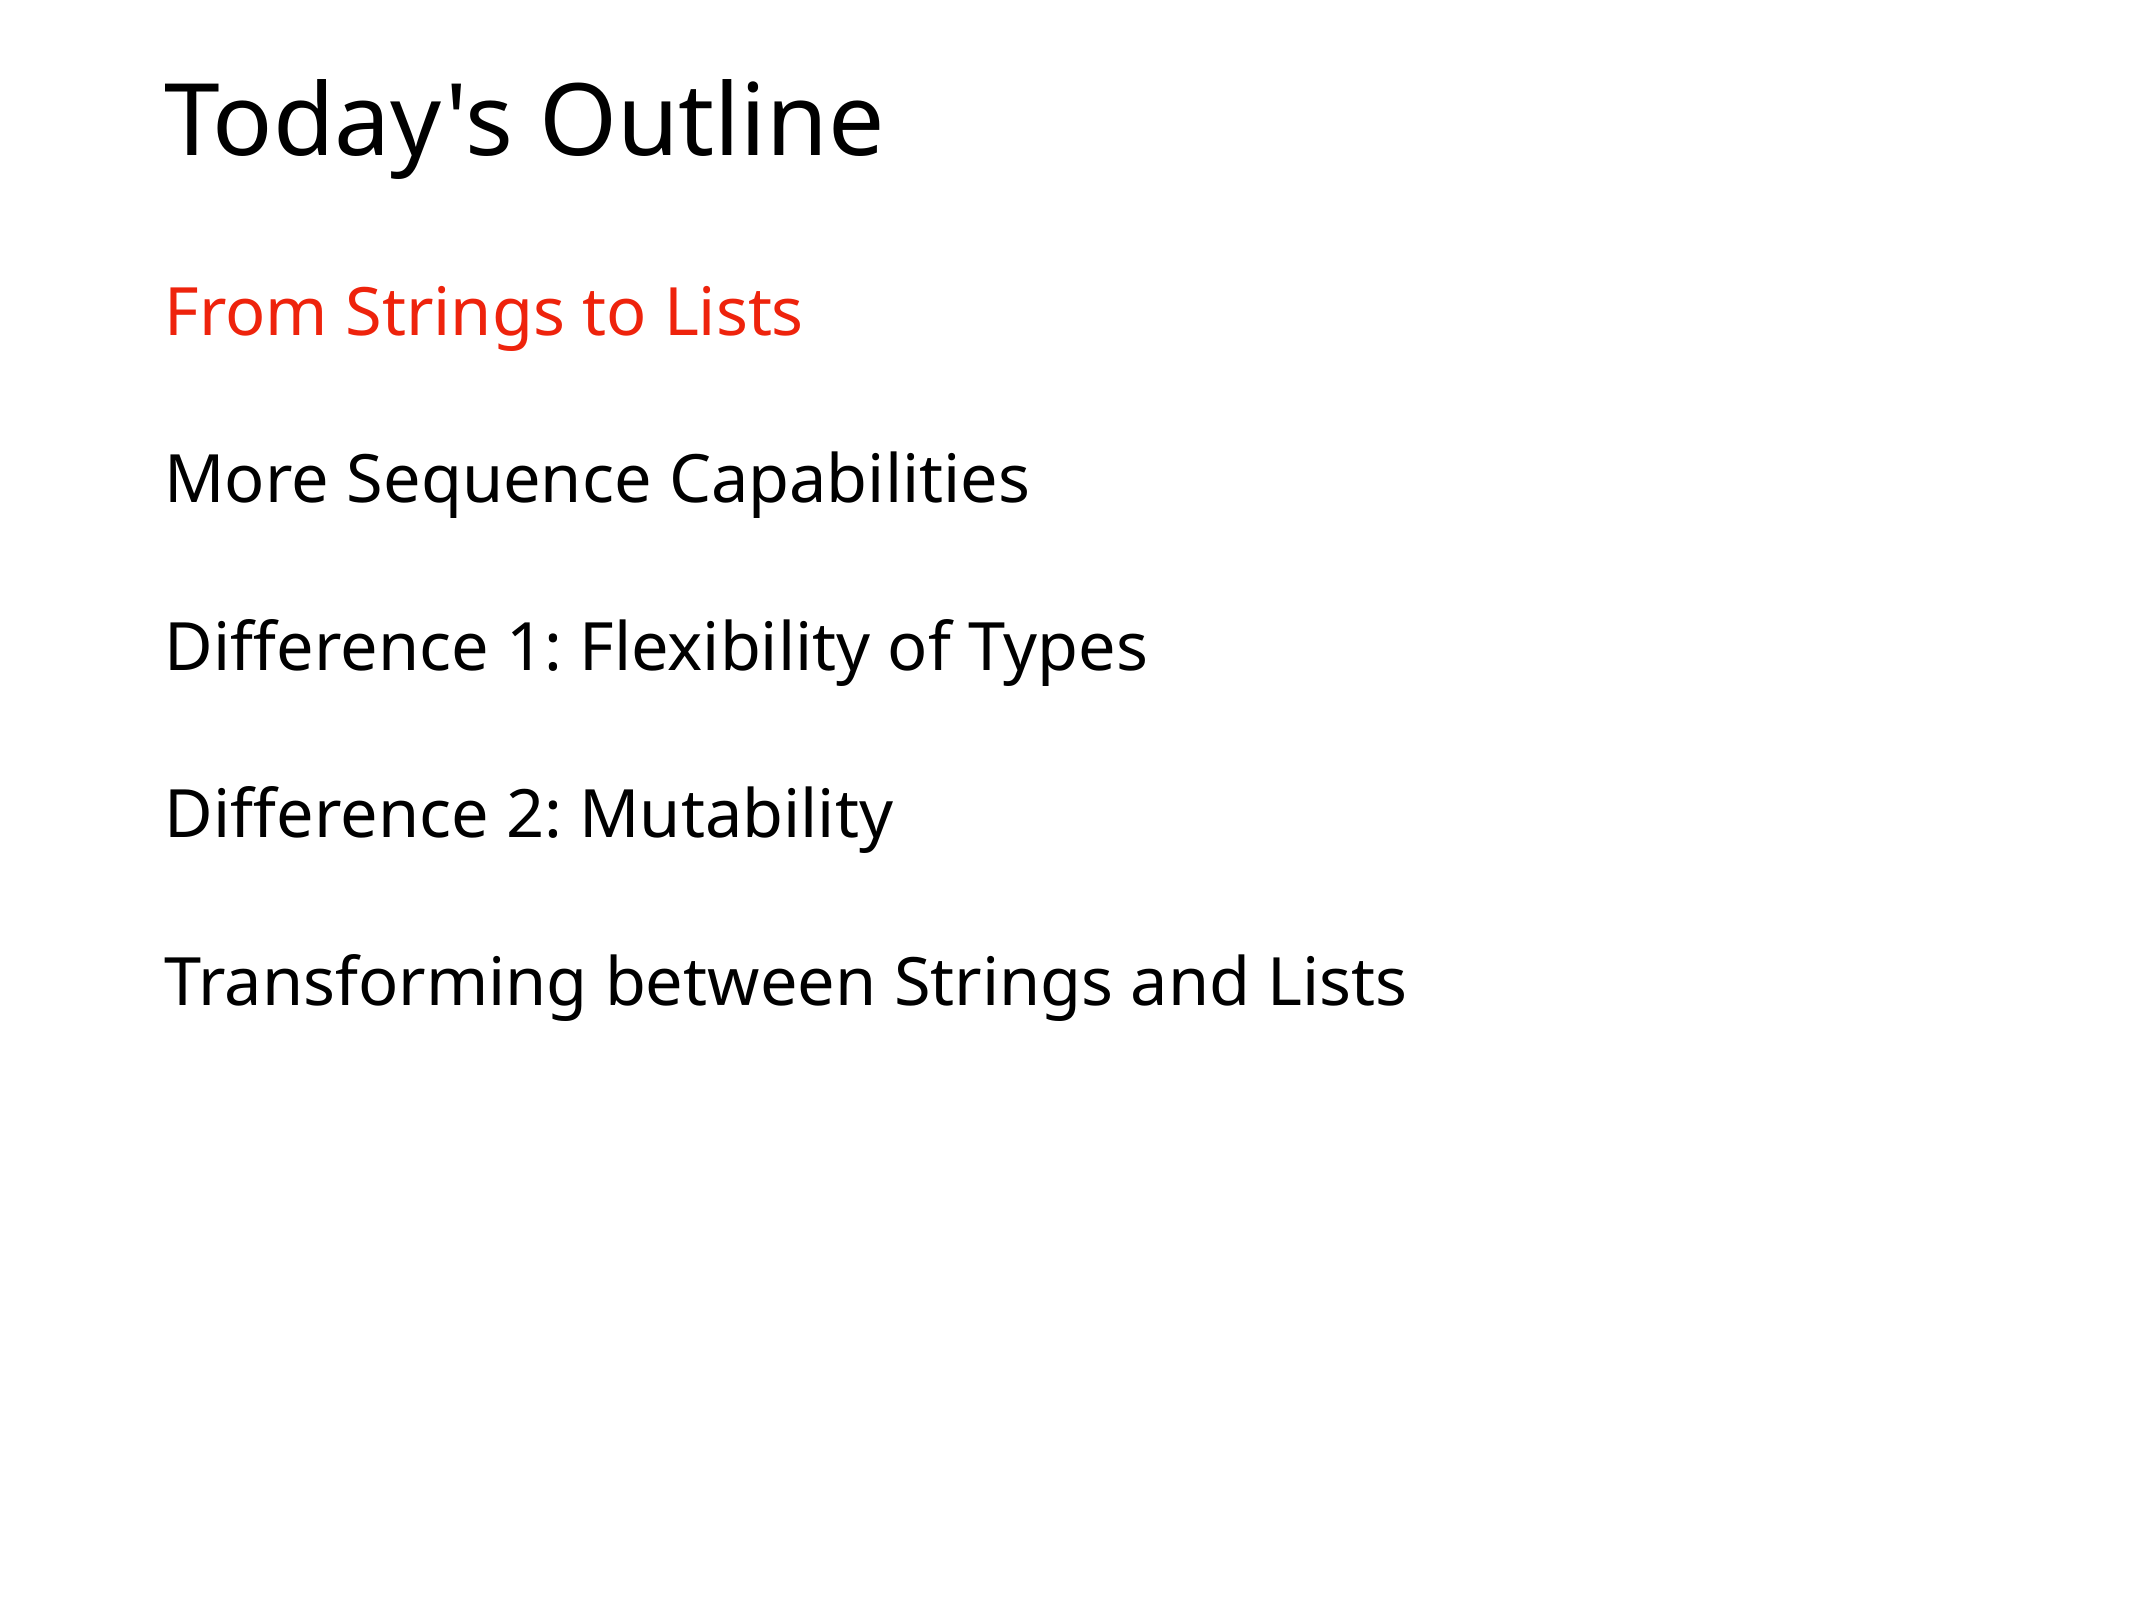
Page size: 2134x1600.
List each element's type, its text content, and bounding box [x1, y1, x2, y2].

title Today's Outline [155, 41, 1978, 191]
list From Strings to Lists More Sequence Capabilities Difference 1: Flexibility of Types Difference 2: Mutability Transforming between Strings and Lists [155, 259, 1978, 1457]
